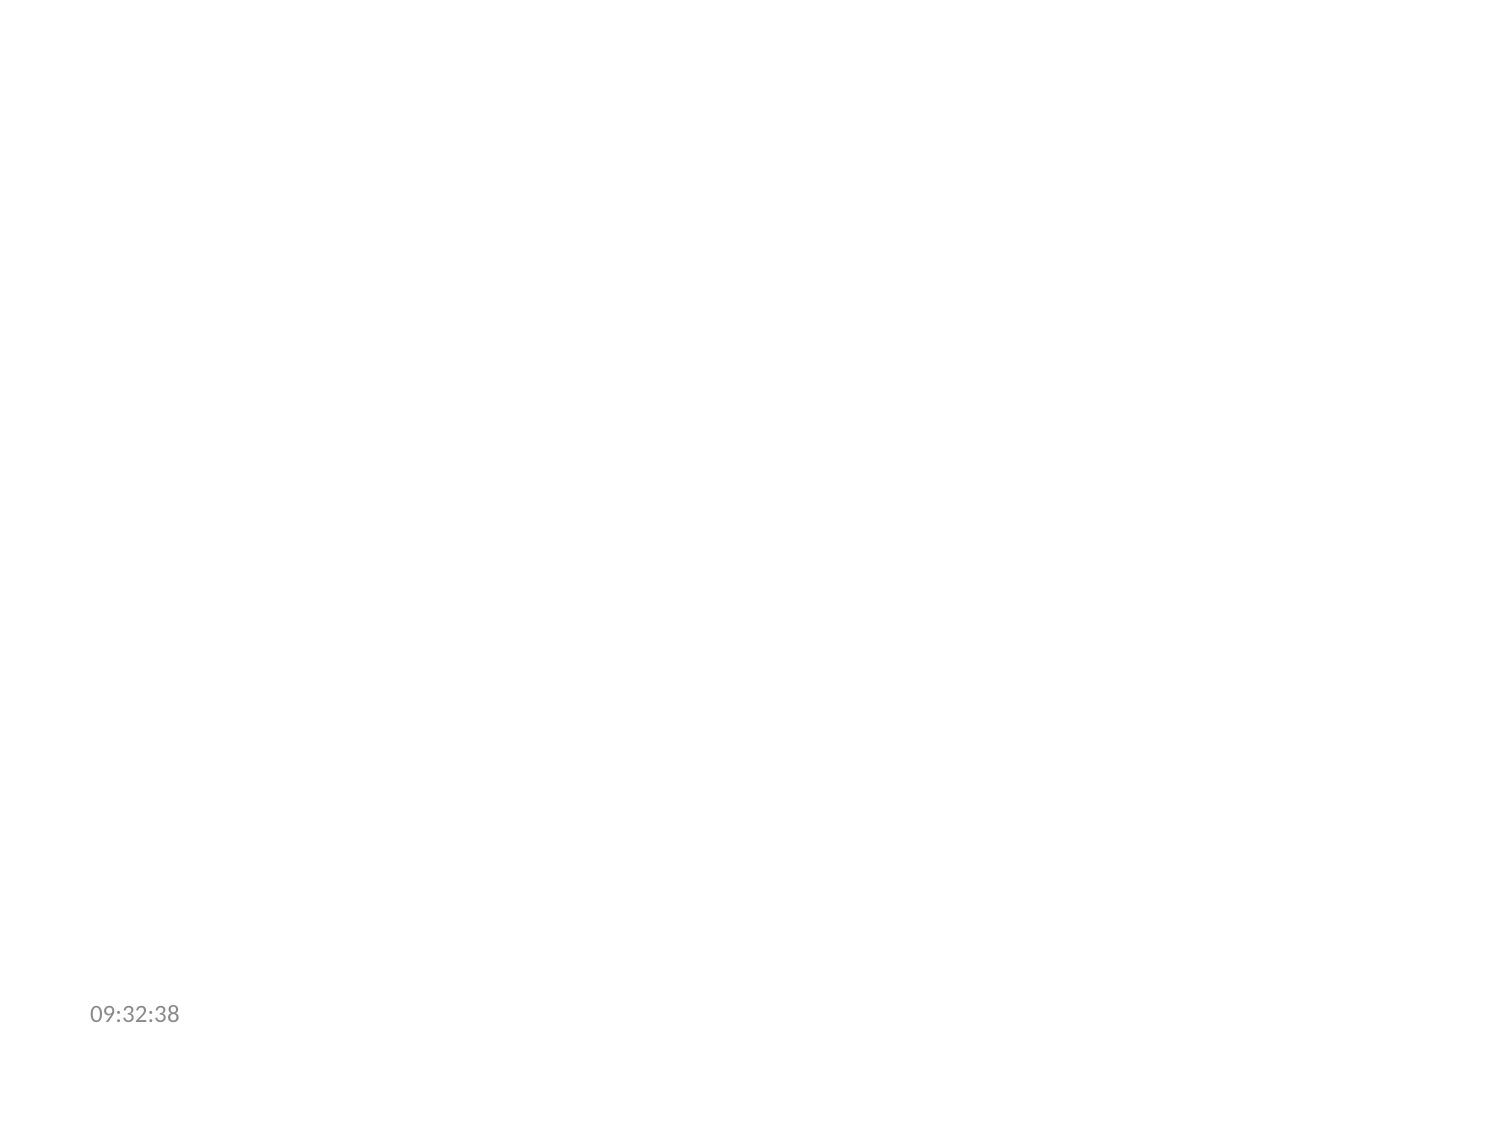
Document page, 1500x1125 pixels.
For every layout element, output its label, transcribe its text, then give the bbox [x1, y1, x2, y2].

text_box 15:35:09 [75, 982, 425, 1043]
